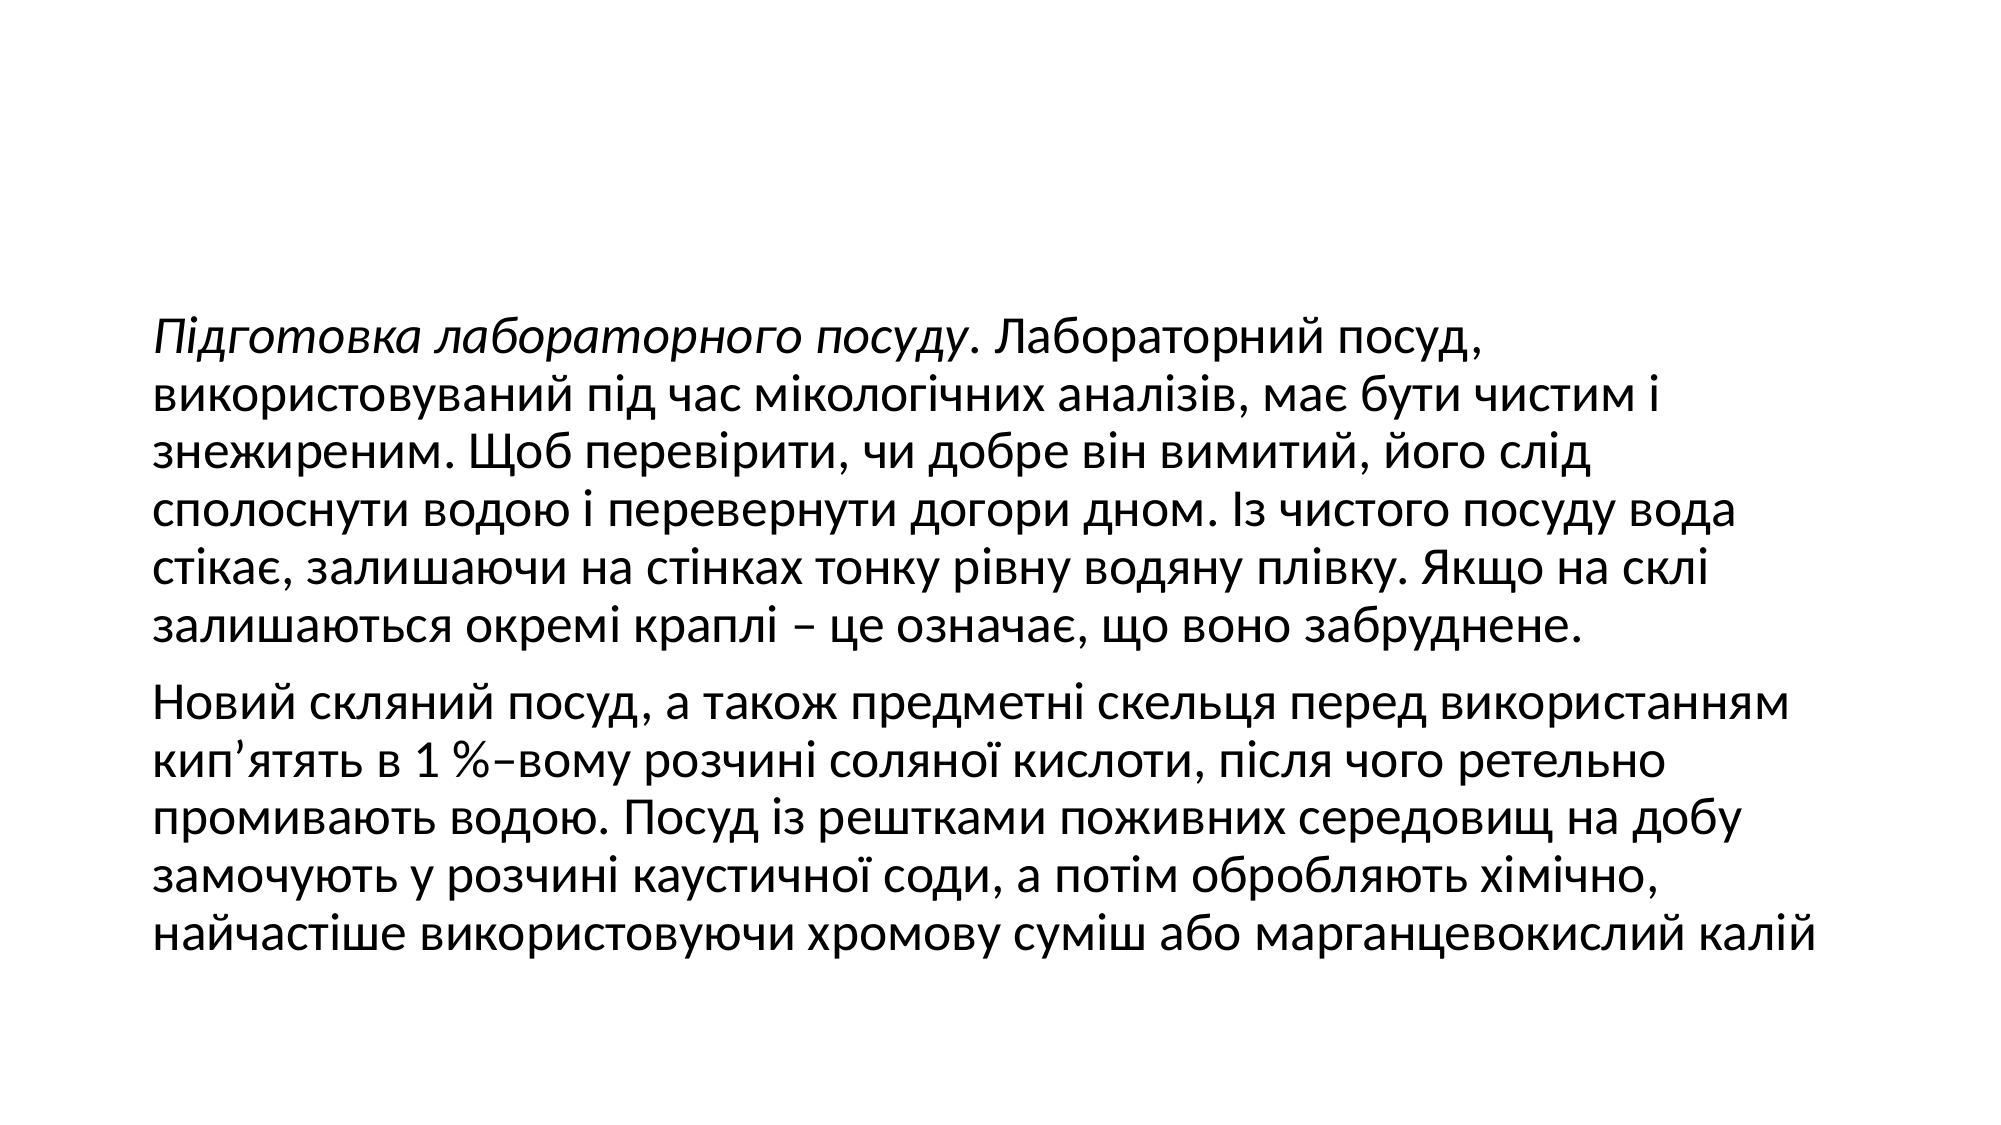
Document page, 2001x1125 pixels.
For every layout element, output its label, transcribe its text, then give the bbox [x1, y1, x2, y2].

list Підготовка лабораторного посуду. Лабораторний посуд, використовуваний під час мікологічних аналізів, має бути чистим і знежиреним. Щоб перевірити, чи добре він вимитий, його слід сполоснути водою і перевернути догори дном. Із чистого посуду вода стікає, залишаючи на стінках тонку рівну водяну плівку. Якщо на склі залишаються окремі краплі – це означає, що воно забруднене. Новий скляний посуд, а також предметні скельця перед використанням кип’ятять в 1 %–вому розчині соляної кислоти, після чого ретельно промивають водою. Посуд із рештками поживних середовищ на добу замочують у розчині каустичної соди, а потім обробляють хімічно, найчастіше використовуючи хромову суміш або марганцевокислий калій [137, 299, 1863, 1014]
